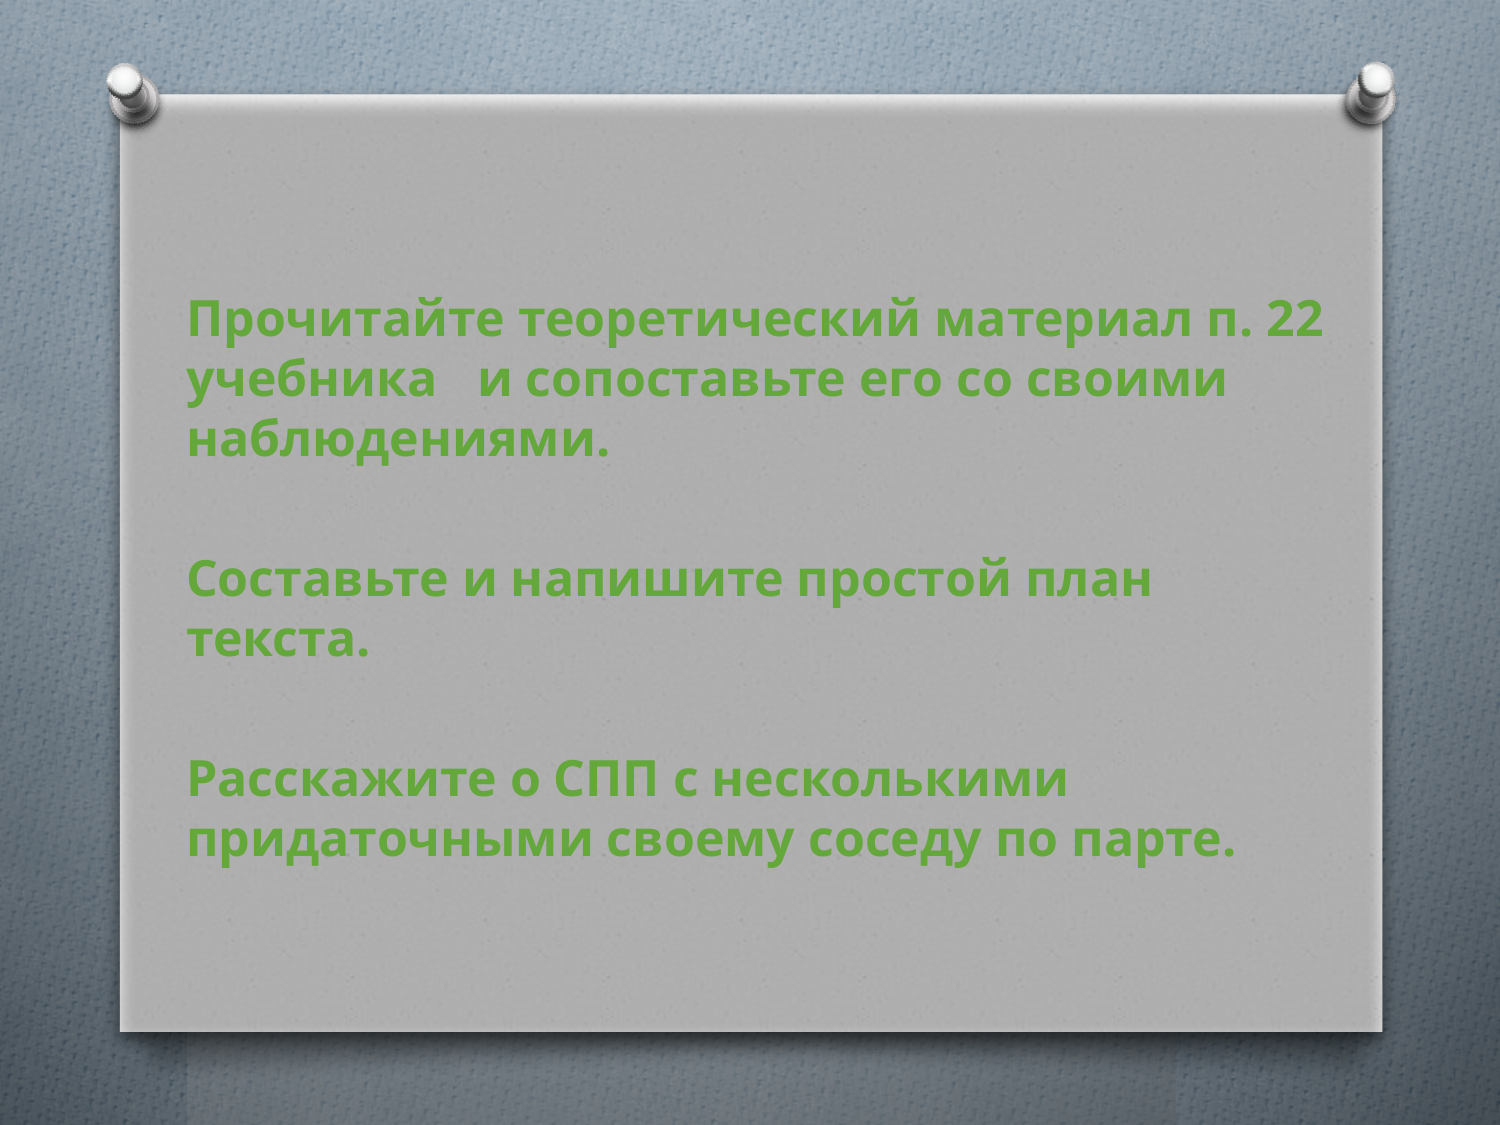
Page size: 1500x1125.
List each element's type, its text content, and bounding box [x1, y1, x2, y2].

picture [75, 29, 198, 153]
picture [1317, 35, 1439, 156]
list Прочитайте теоретический материал п. 22 учебника и сопоставьте его со своими наблюдениями. Составьте и напишите простой план текста. Расскажите о СПП с несколькими придаточными своему соседу по парте. [171, 278, 1365, 1024]
